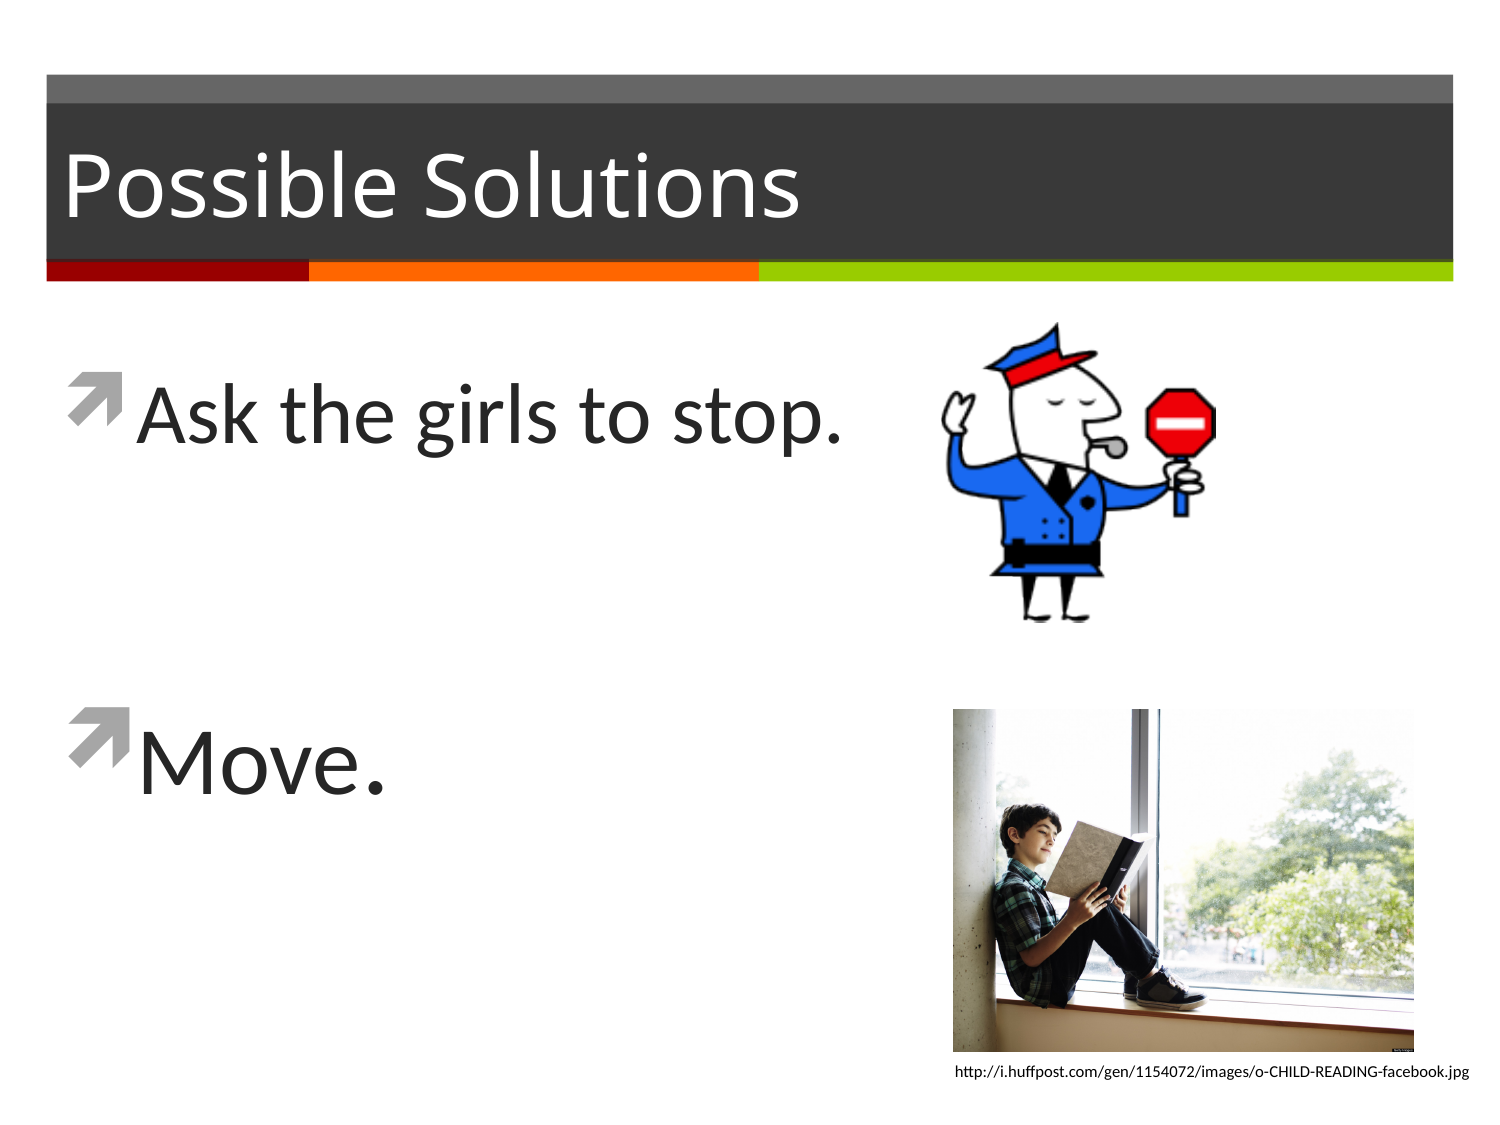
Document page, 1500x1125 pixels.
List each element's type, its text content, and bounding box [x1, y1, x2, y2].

list Ask the girls to stop. The girls might stop. The girls might keep doing it. The girls might throw more things at you. Move. You can read quietly. You have to leave your spot. That’s not fair! The girls might follow you. [46, 350, 878, 1052]
text_box http://i.huffpost.com/gen/1154072/images/o-CHILD-READING-facebook.jpg [939, 1053, 1486, 1089]
title Possible Solutions [46, 103, 1454, 263]
picture [952, 709, 1414, 1053]
picture [940, 322, 1217, 624]
